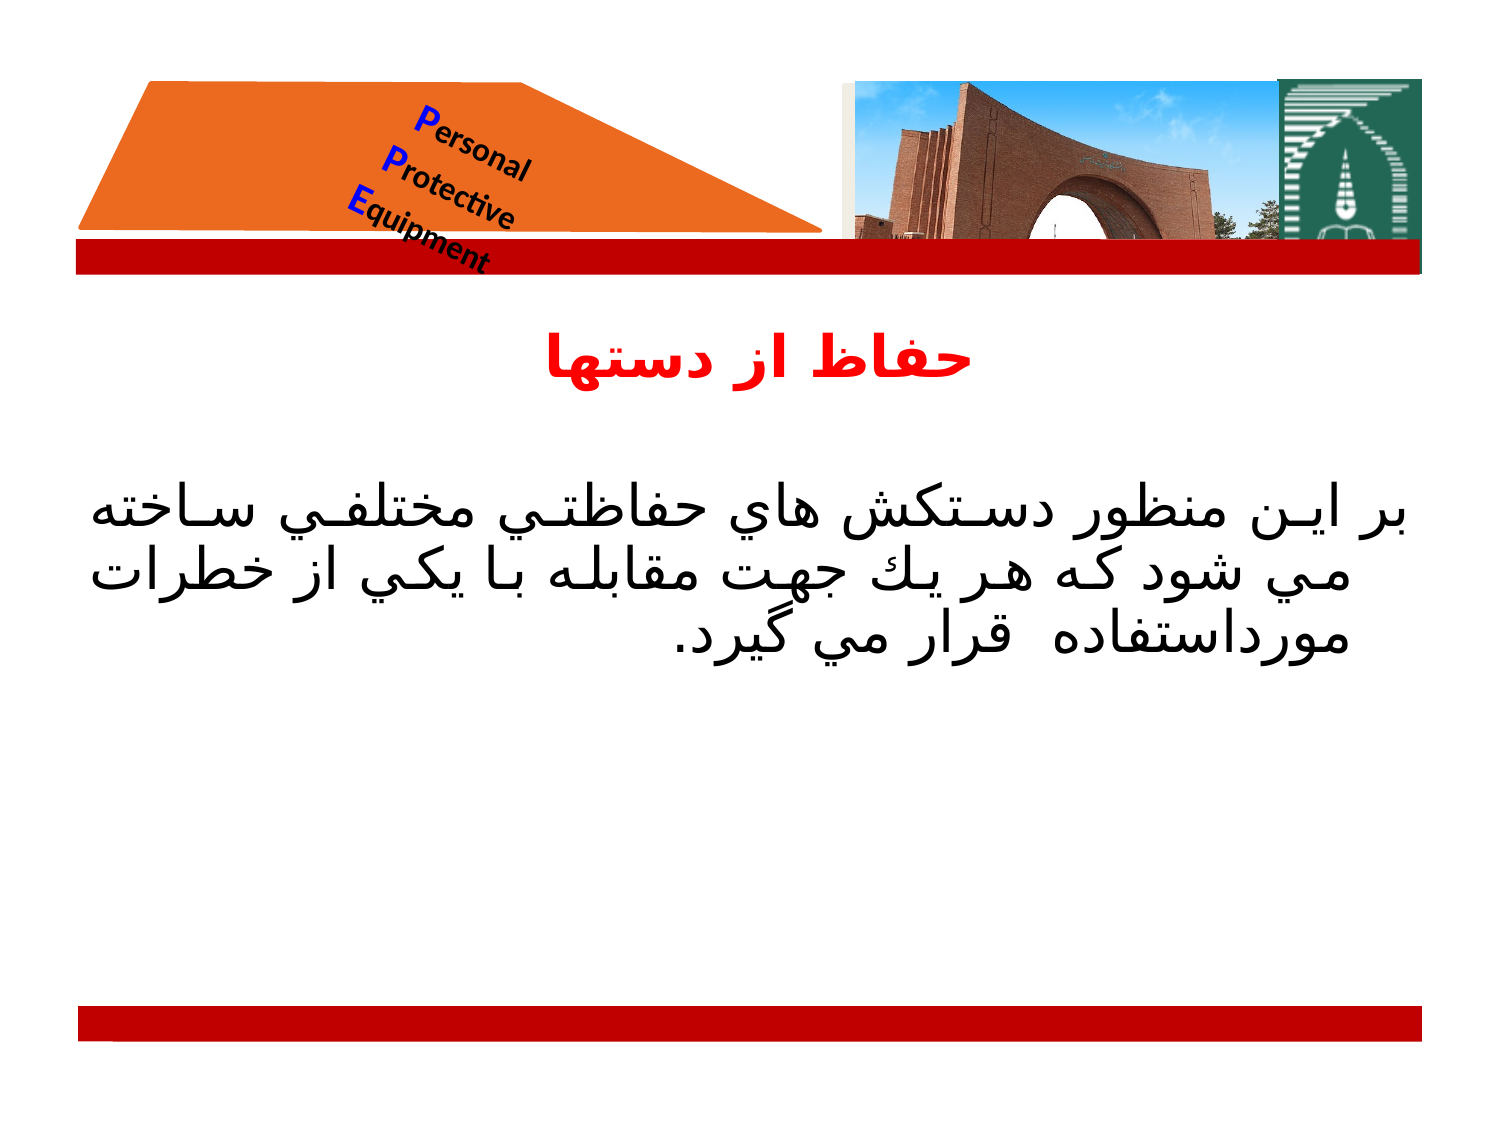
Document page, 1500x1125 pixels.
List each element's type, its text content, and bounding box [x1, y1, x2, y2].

picture [855, 79, 1422, 262]
list حفاظ از دستها بر اين منظور دستكش هاي حفاظتي مختلفي ساخته مي شود كه هر يك جهت مقابله با يكي از خطرات مورداستفاده قرار مي گيرد. [75, 262, 1425, 1005]
